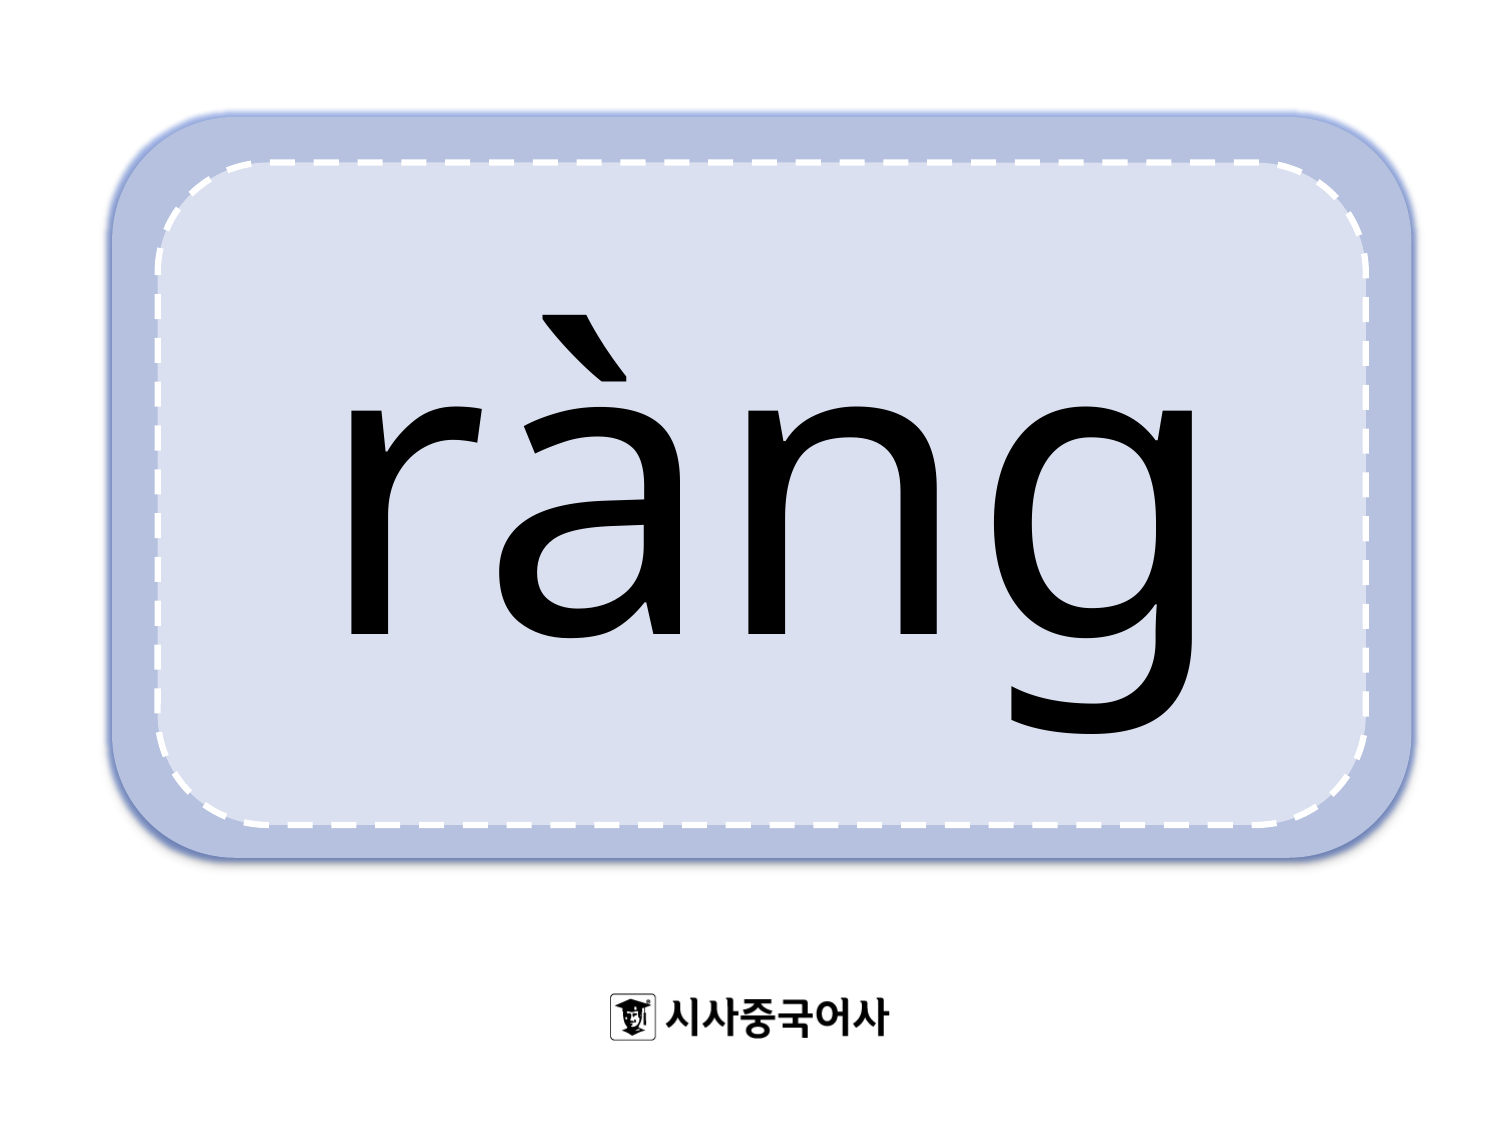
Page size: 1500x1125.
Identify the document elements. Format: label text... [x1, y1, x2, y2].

picture [602, 987, 898, 1047]
text_box ràng [167, 136, 1376, 799]
text_box [162, 160, 1371, 824]
